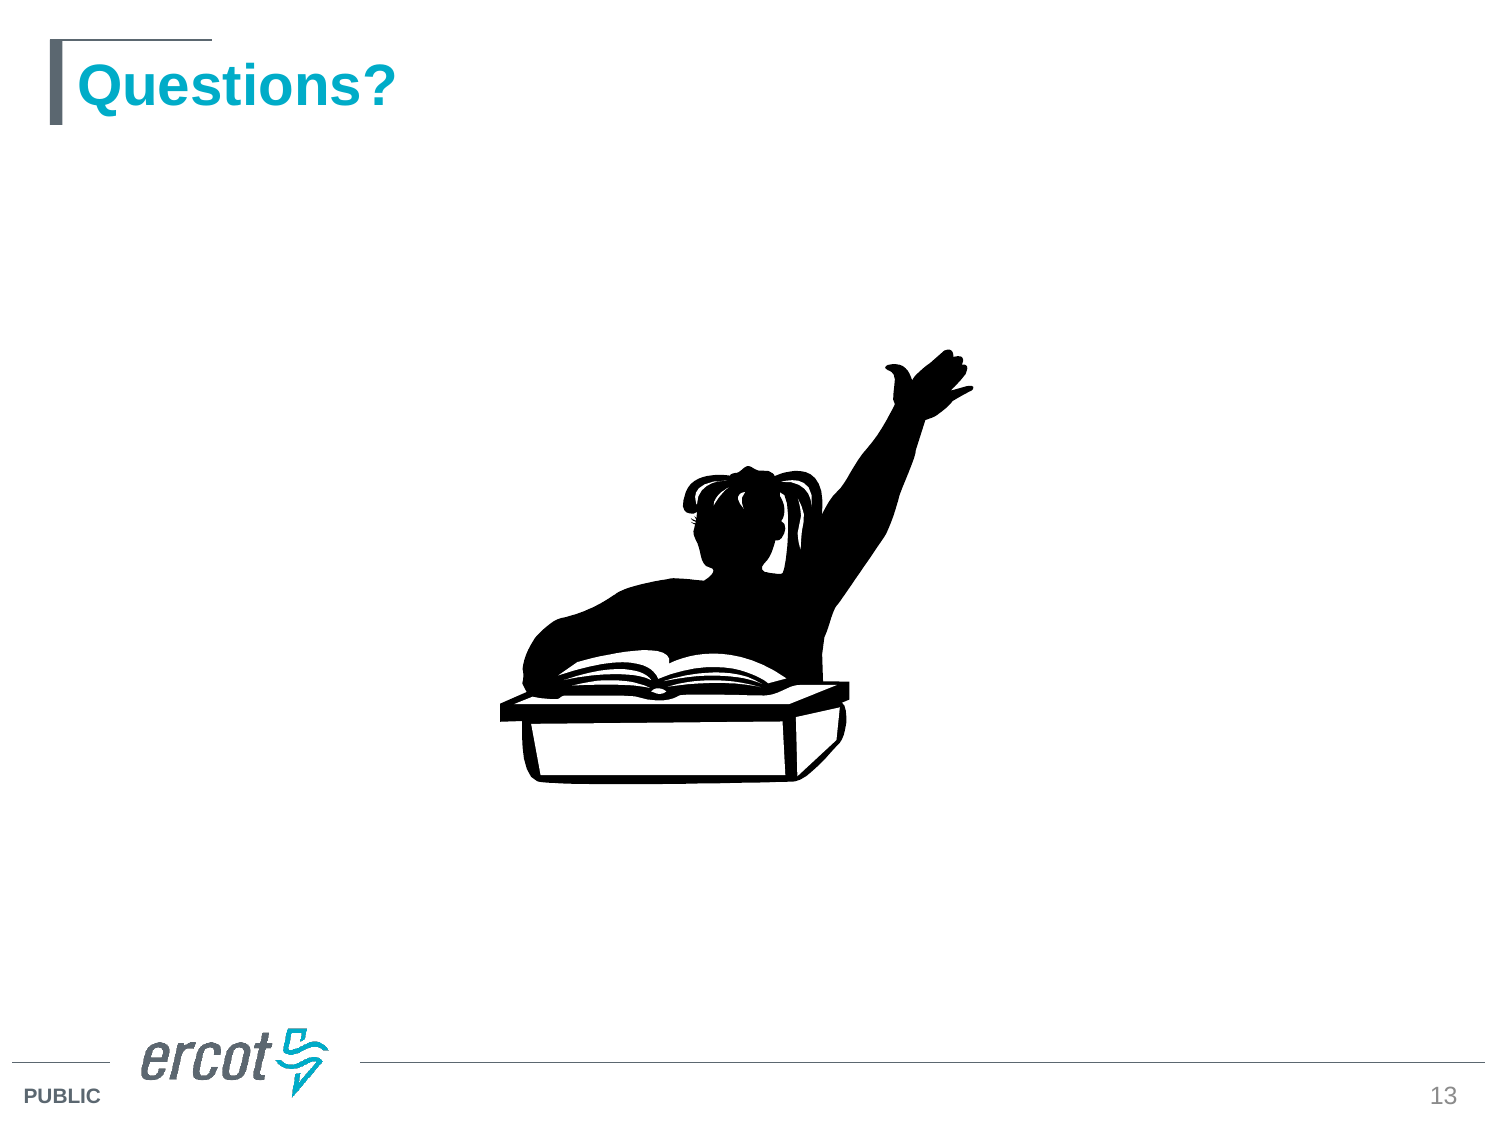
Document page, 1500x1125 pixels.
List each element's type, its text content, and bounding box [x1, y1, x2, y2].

picture [499, 345, 976, 788]
picture [137, 1024, 332, 1100]
slide_number 13 [1400, 1076, 1488, 1113]
title Questions? [62, 39, 1450, 125]
